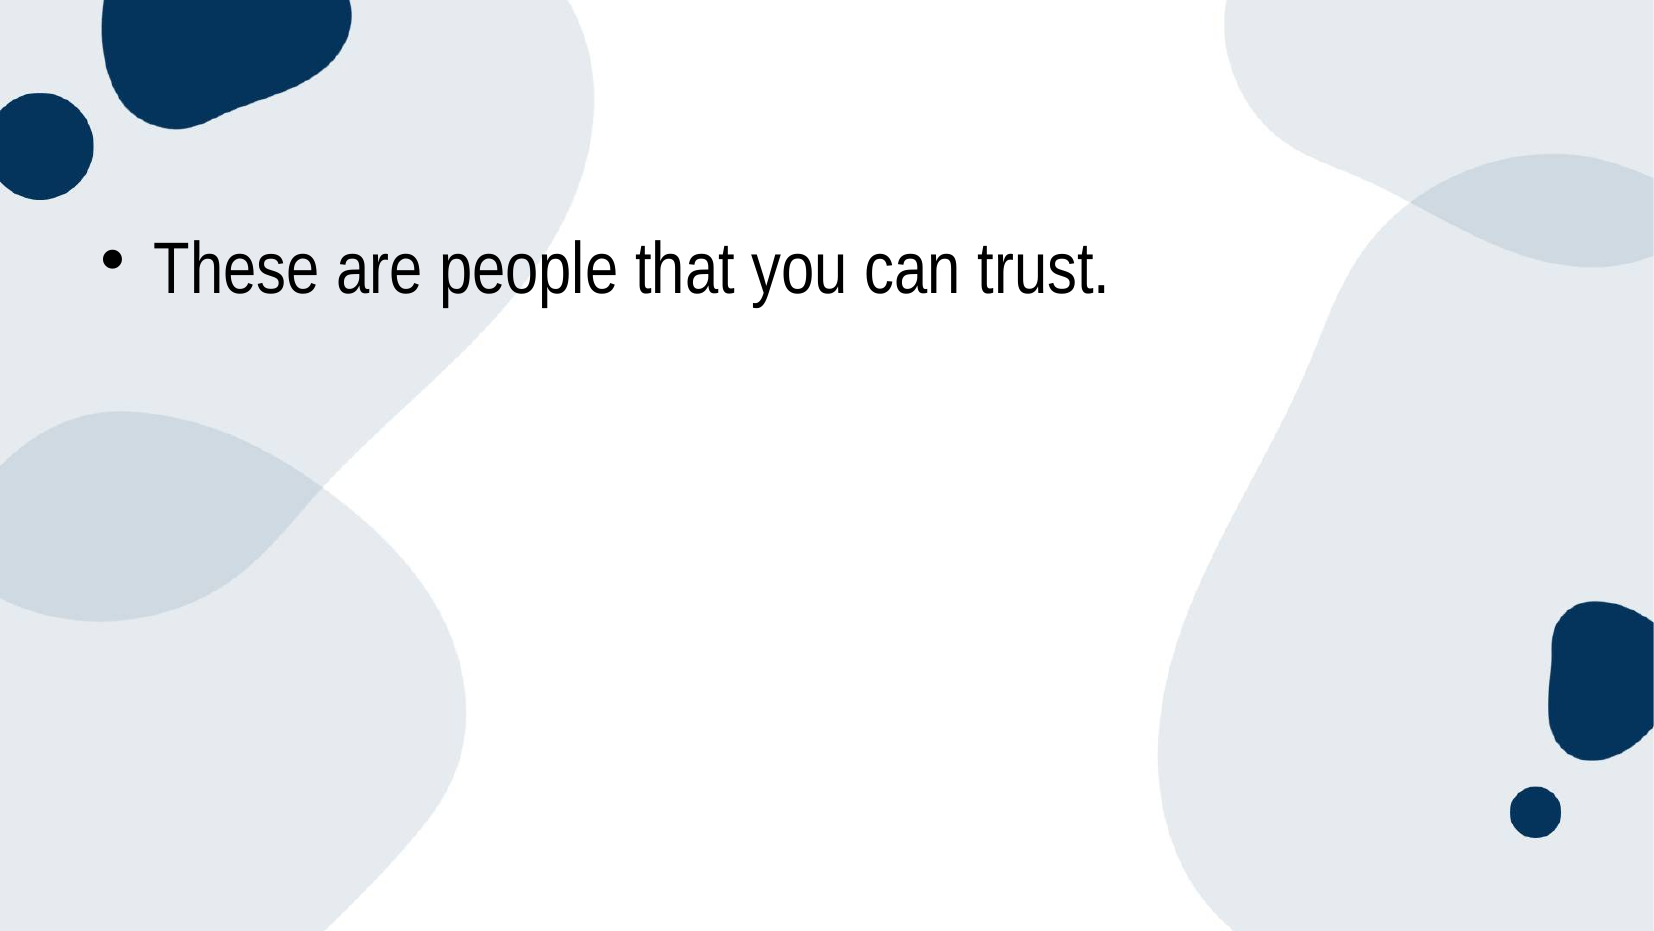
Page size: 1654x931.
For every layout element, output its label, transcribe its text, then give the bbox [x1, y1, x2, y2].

picture [0, 0, 1654, 931]
list These are people that you can trust. [82, 220, 1571, 710]
